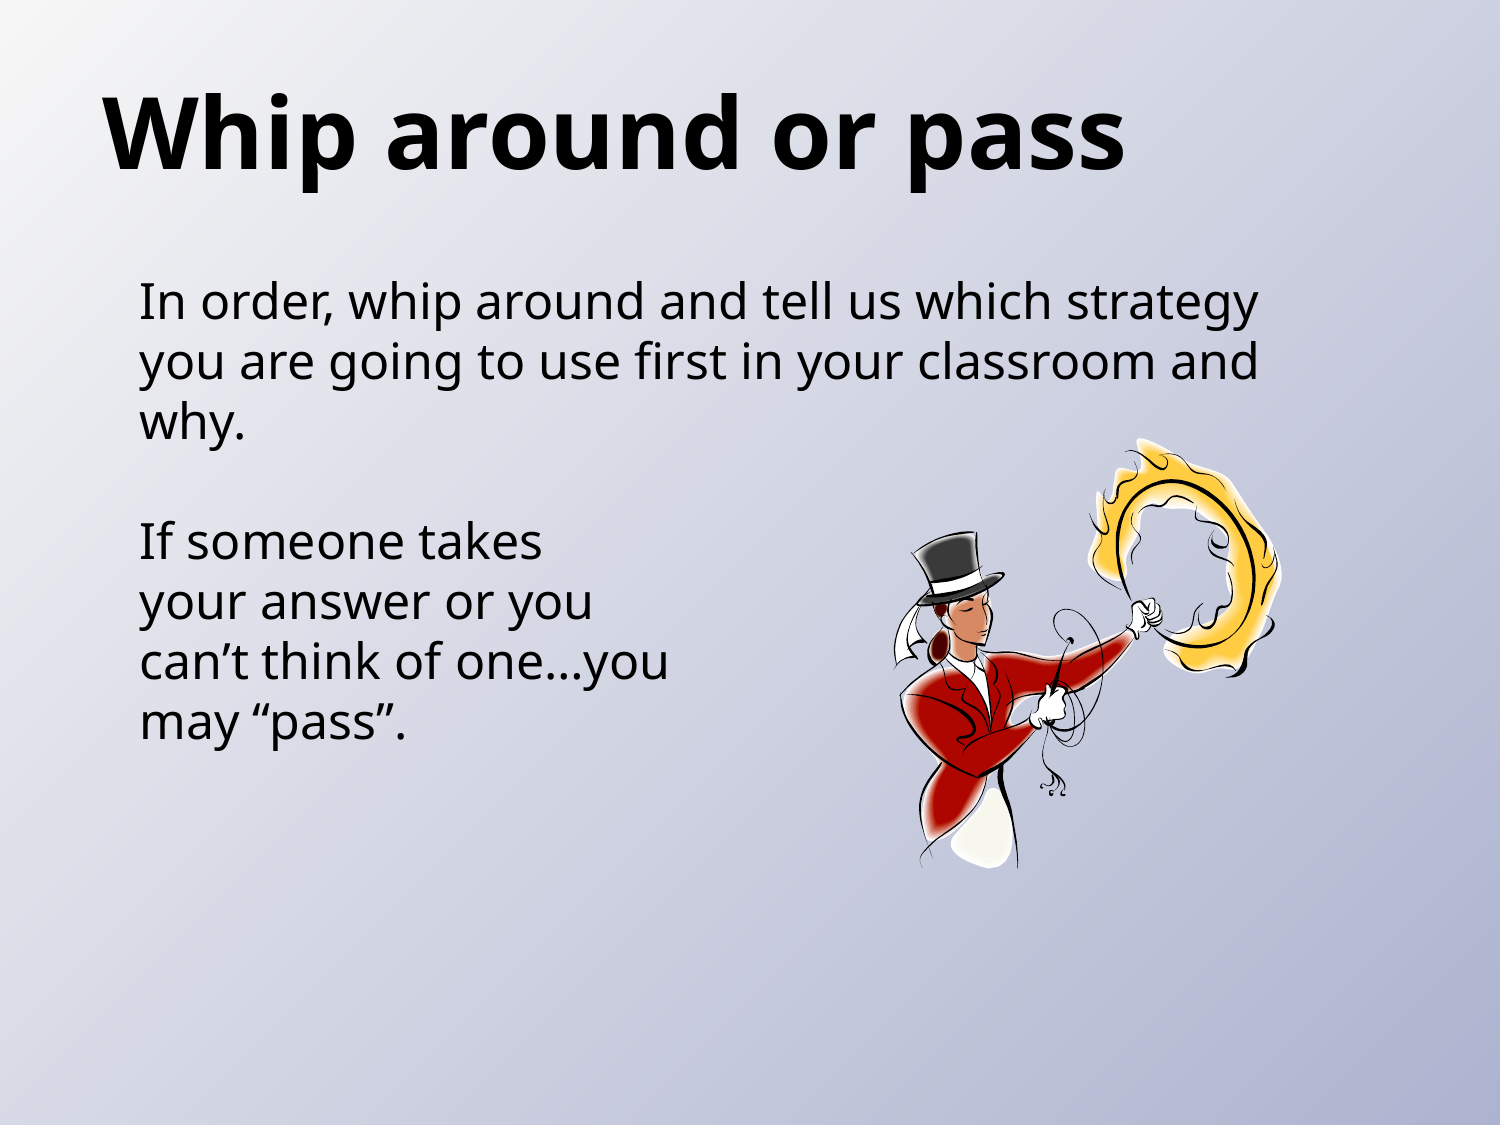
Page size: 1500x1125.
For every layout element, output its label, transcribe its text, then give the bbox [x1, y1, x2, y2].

text_box In order, whip around and tell us which strategy you are going to use first in your classroom and why. If someone takes your answer or you can’t think of one…you may “pass”. [125, 262, 1350, 758]
text_box Whip around or pass [87, 62, 1388, 198]
picture [887, 437, 1288, 870]
